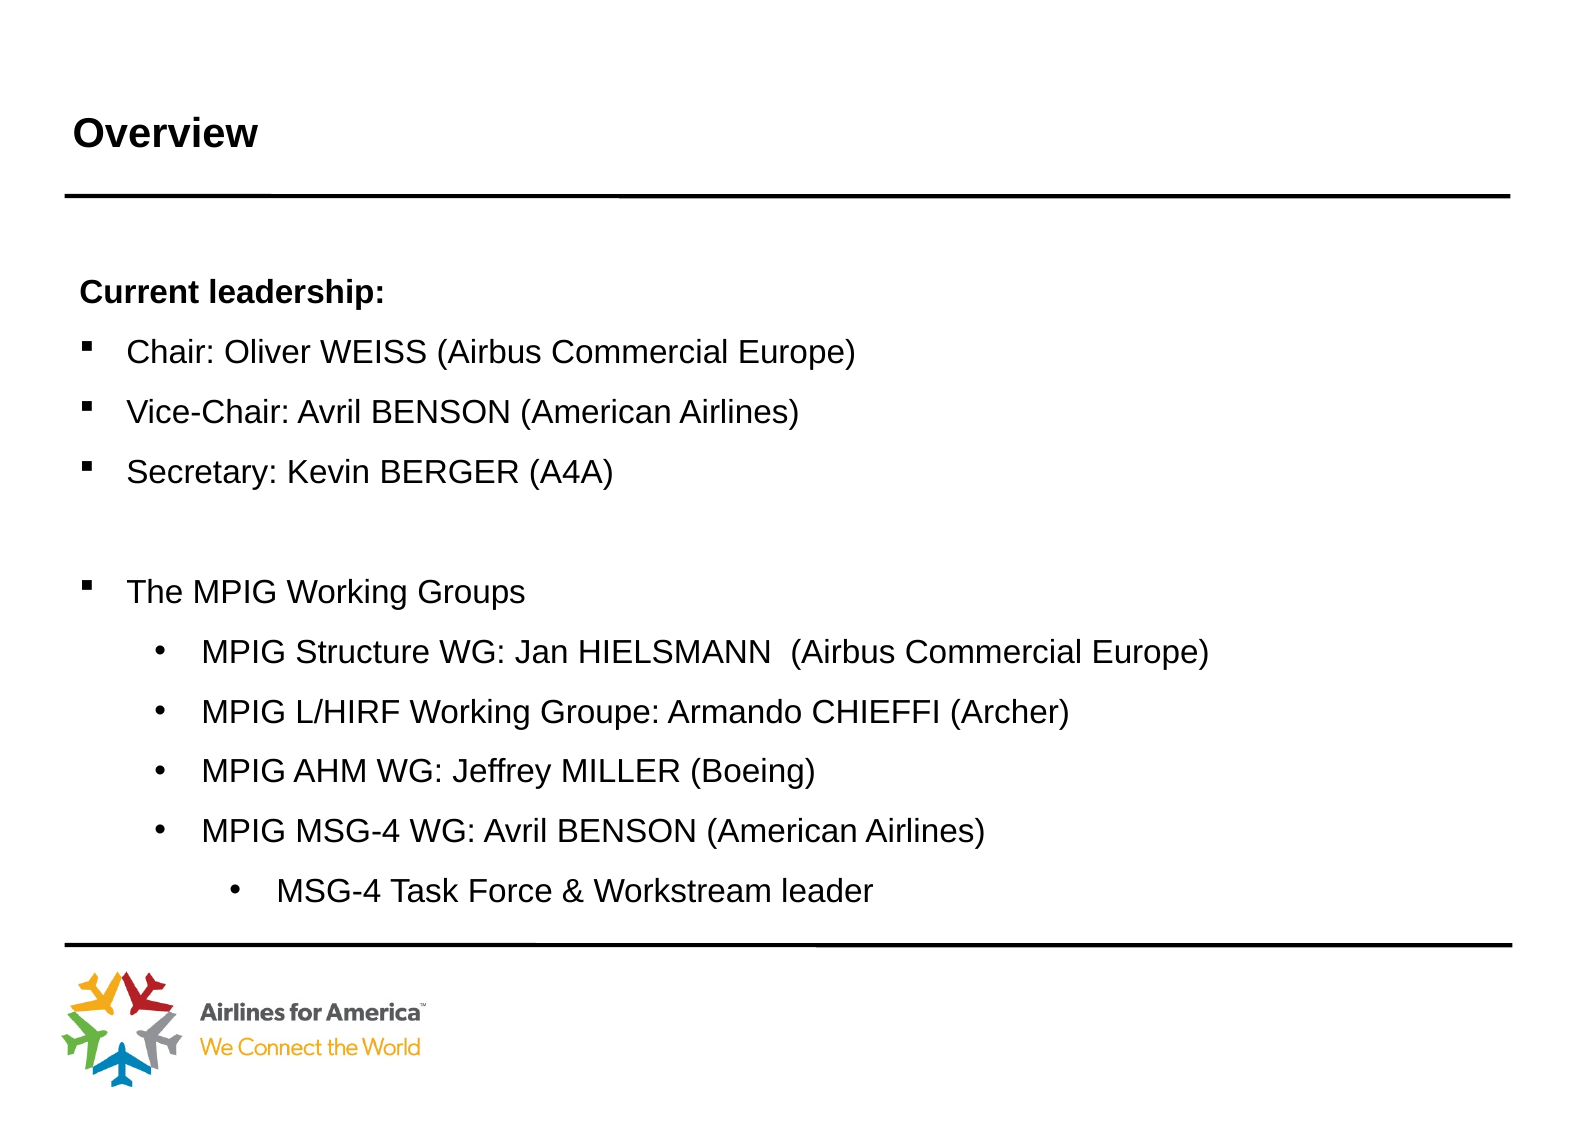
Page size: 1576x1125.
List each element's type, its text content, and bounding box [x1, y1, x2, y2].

text_box Current leadership: Chair: Oliver WEISS (Airbus Commercial Europe) Vice-Chair: Avril BENSON (American Airlines) Secretary: Kevin BERGER (A4A) The MPIG Working Groups MPIG Structure WG: Jan HIELSMANN (Airbus Commercial Europe) MPIG L/HIRF Working Groupe: Armando CHIEFFI (Archer) MPIG AHM WG: Jeffrey MILLER (Boeing) MPIG MSG-4 WG: Avril BENSON (American Airlines) MSG-4 Task Force & Workstream leader [64, 235, 1491, 925]
text_box Overview [43, 0, 1491, 206]
picture [61, 970, 426, 1088]
